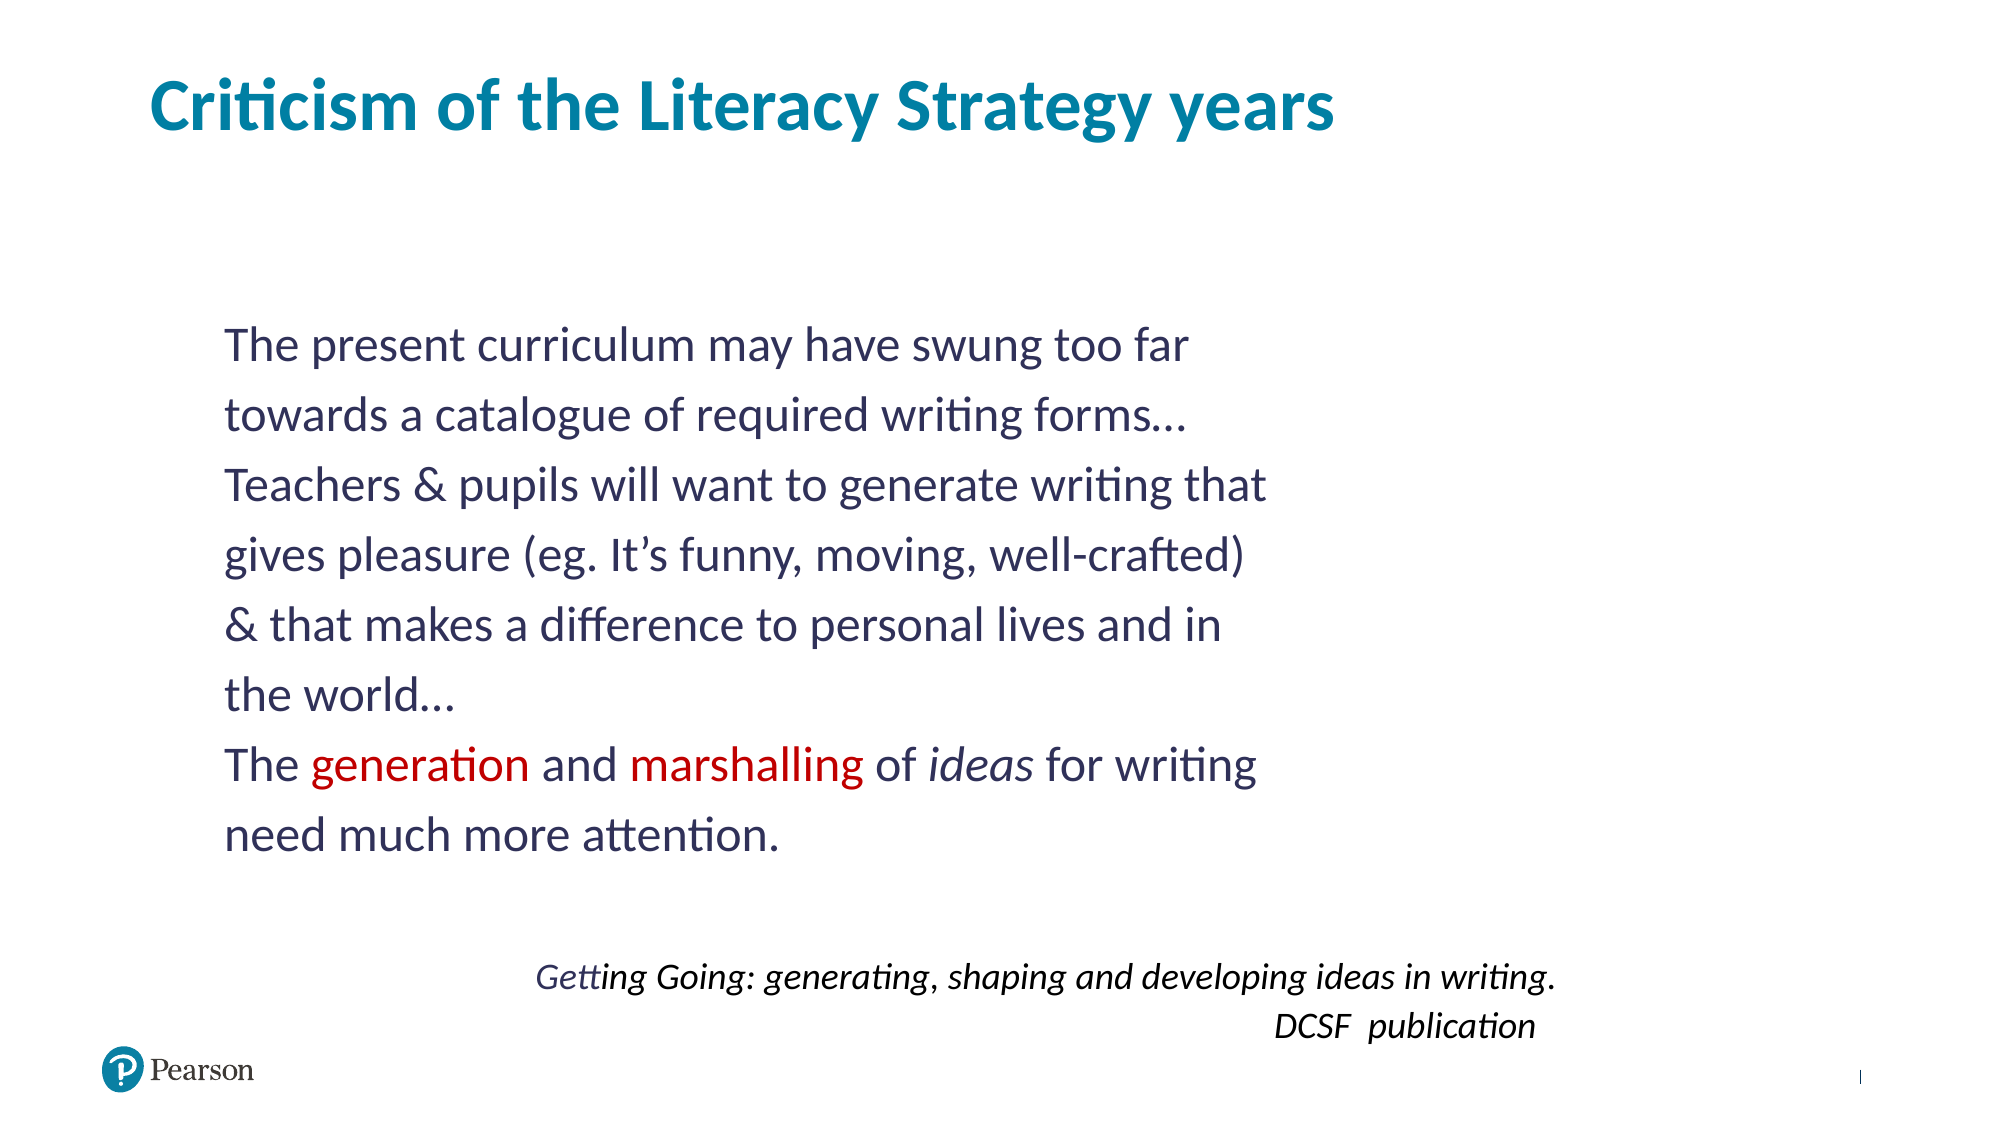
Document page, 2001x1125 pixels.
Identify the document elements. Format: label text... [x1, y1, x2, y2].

title Criticism of the Literacy Strategy years [150, 62, 1850, 250]
text_box The present curriculum may have swung too far towards a catalogue of required writing forms… Teachers & pupils will want to generate writing that gives pleasure (eg. It’s funny, moving, well-crafted) & that makes a difference to personal lives and in the world… The generation and marshalling of ideas for writing need much more attention. Getting Going: generating, shaping and developing ideas in writing. DCSF publication [209, 303, 1573, 1125]
